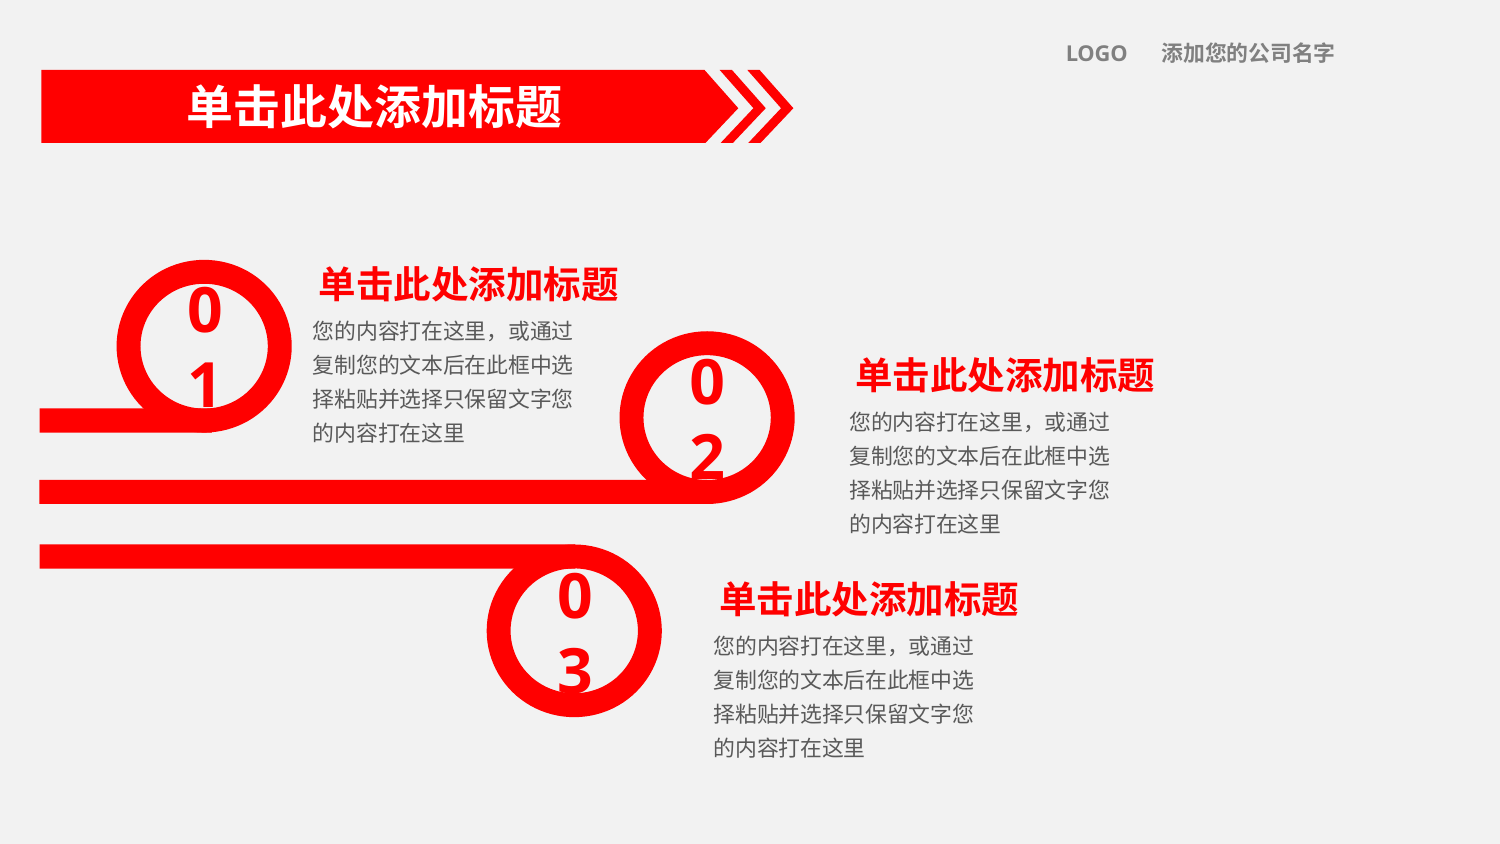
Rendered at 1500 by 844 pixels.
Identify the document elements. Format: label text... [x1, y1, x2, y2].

text_box 单击此处添加标题 [840, 344, 1170, 405]
text_box [617, 329, 797, 507]
text_box LOGO 添加您的公司名字 [1051, 32, 1431, 74]
text_box 03 [513, 571, 635, 691]
text_box [37, 478, 693, 506]
text_box 单击此处添加标题 [303, 253, 634, 314]
text_box [37, 406, 193, 435]
text_box 02 [646, 358, 768, 477]
text_box [484, 542, 664, 720]
text_box 单击此处添加标题 [704, 568, 1035, 629]
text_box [41, 69, 794, 144]
text_box 您的内容打在这里，或通过复制您的文本后在此框中选择粘贴并选择只保留文字您的内容打在这里 [698, 617, 1011, 769]
text_box 您的内容打在这里，或通过复制您的文本后在此框中选择粘贴并选择只保留文字您的内容打在这里 [834, 393, 1147, 545]
text_box [37, 542, 564, 571]
text_box 您的内容打在这里，或通过复制您的文本后在此框中选择粘贴并选择只保留文字您的内容打在这里 [298, 302, 611, 454]
text_box 01 [143, 286, 265, 406]
text_box [114, 257, 294, 435]
